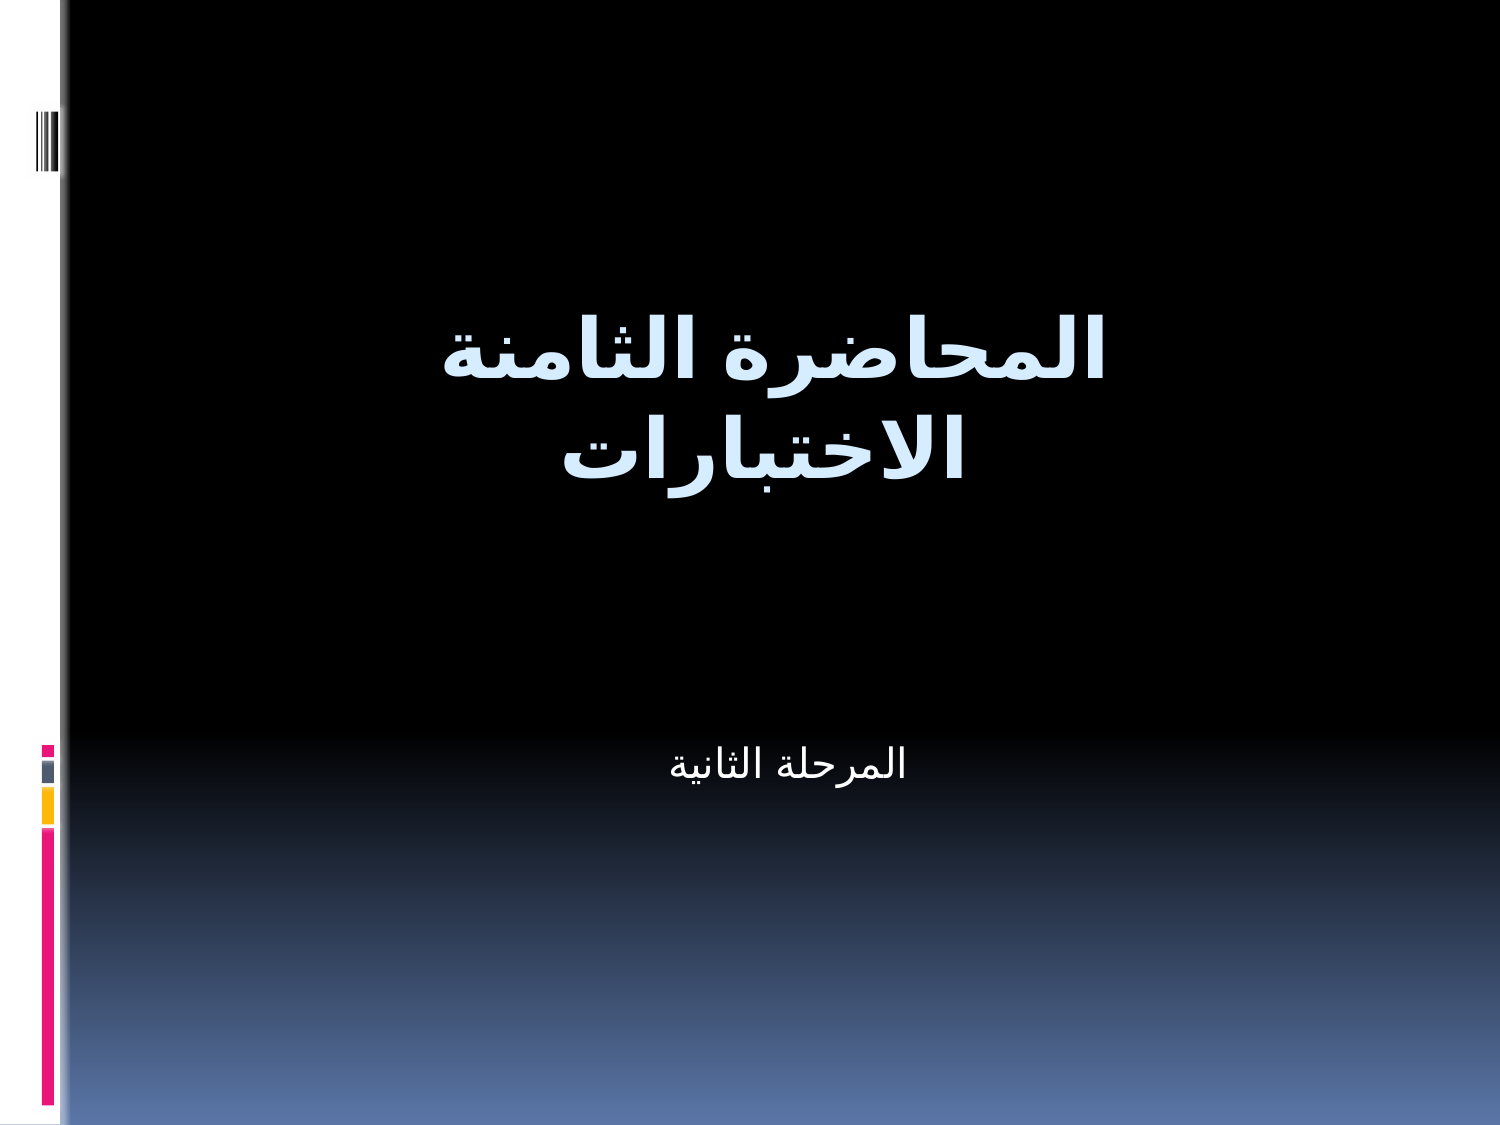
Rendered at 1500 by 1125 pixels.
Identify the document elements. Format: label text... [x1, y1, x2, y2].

subtitle المرحلة الثانية [324, 650, 1250, 795]
title المحاضرة الثامنة الاختبارات [174, 287, 1353, 582]
